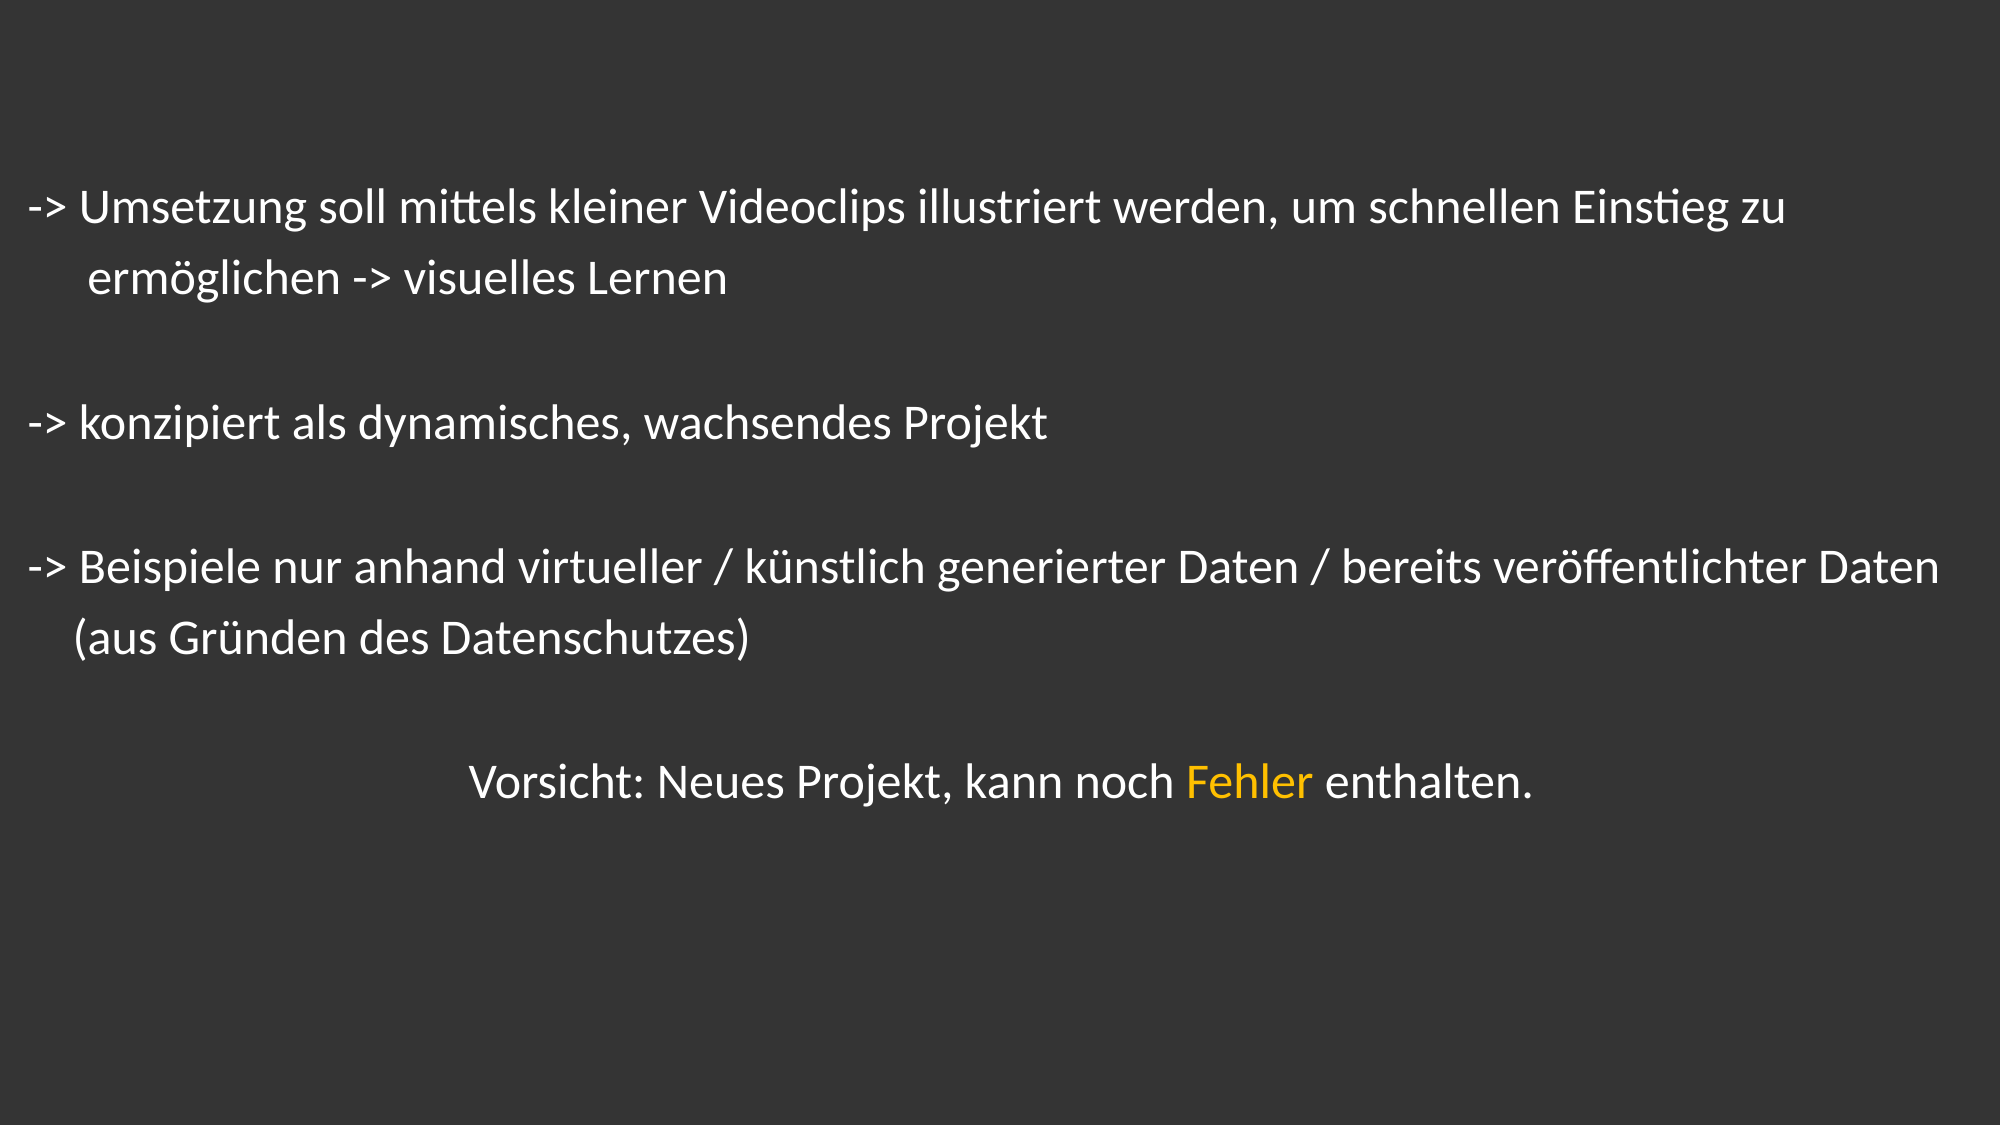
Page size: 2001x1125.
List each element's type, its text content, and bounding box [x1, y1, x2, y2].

text_box -> Umsetzung soll mittels kleiner Videoclips illustriert werden, um schnellen Einstieg zu ermöglichen -> visuelles Lernen -> konzipiert als dynamisches, wachsendes Projekt -> Beispiele nur anhand virtueller / künstlich generierter Daten / bereits veröffentlichter Daten (aus Gründen des Datenschutzes) Vorsicht: Neues Projekt, kann noch Fehler enthalten. [12, 153, 1990, 1039]
